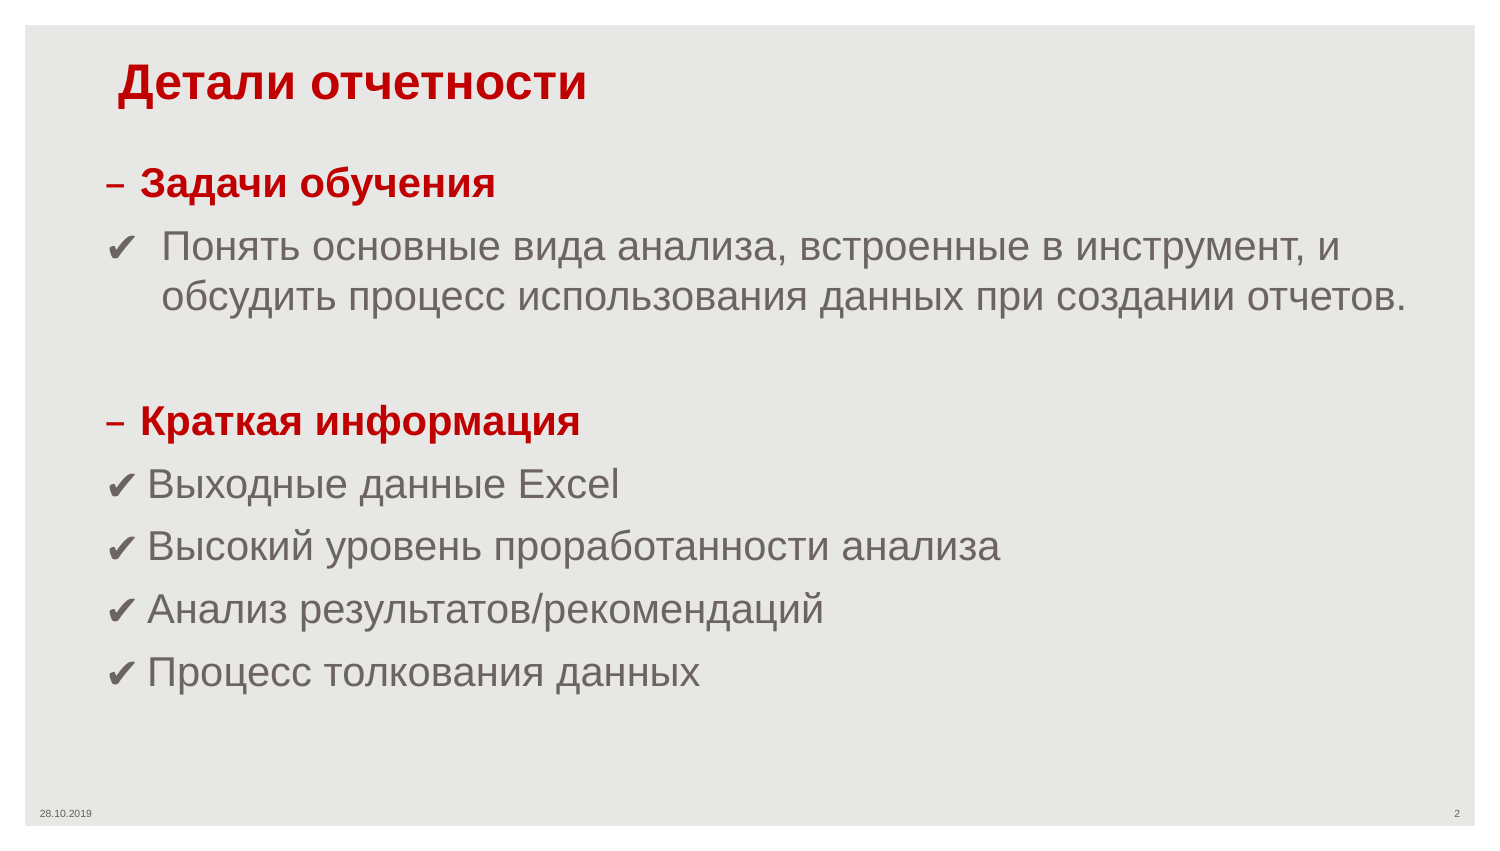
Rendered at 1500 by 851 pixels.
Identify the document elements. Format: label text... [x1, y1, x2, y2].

slide_number 2 [1125, 559, 1475, 851]
list Задачи обучения Понять основные вида анализа, встроенные в инструмент, и обсудить процесс использования данных при создании отчетов. Краткая информация Выходные данные Excel Высокий уровень проработанности анализа Анализ результатов/рекомендаций Процесс толкования данных [33, 148, 1439, 800]
title Детали отчетности [103, 23, 1379, 118]
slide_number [24, 559, 375, 851]
